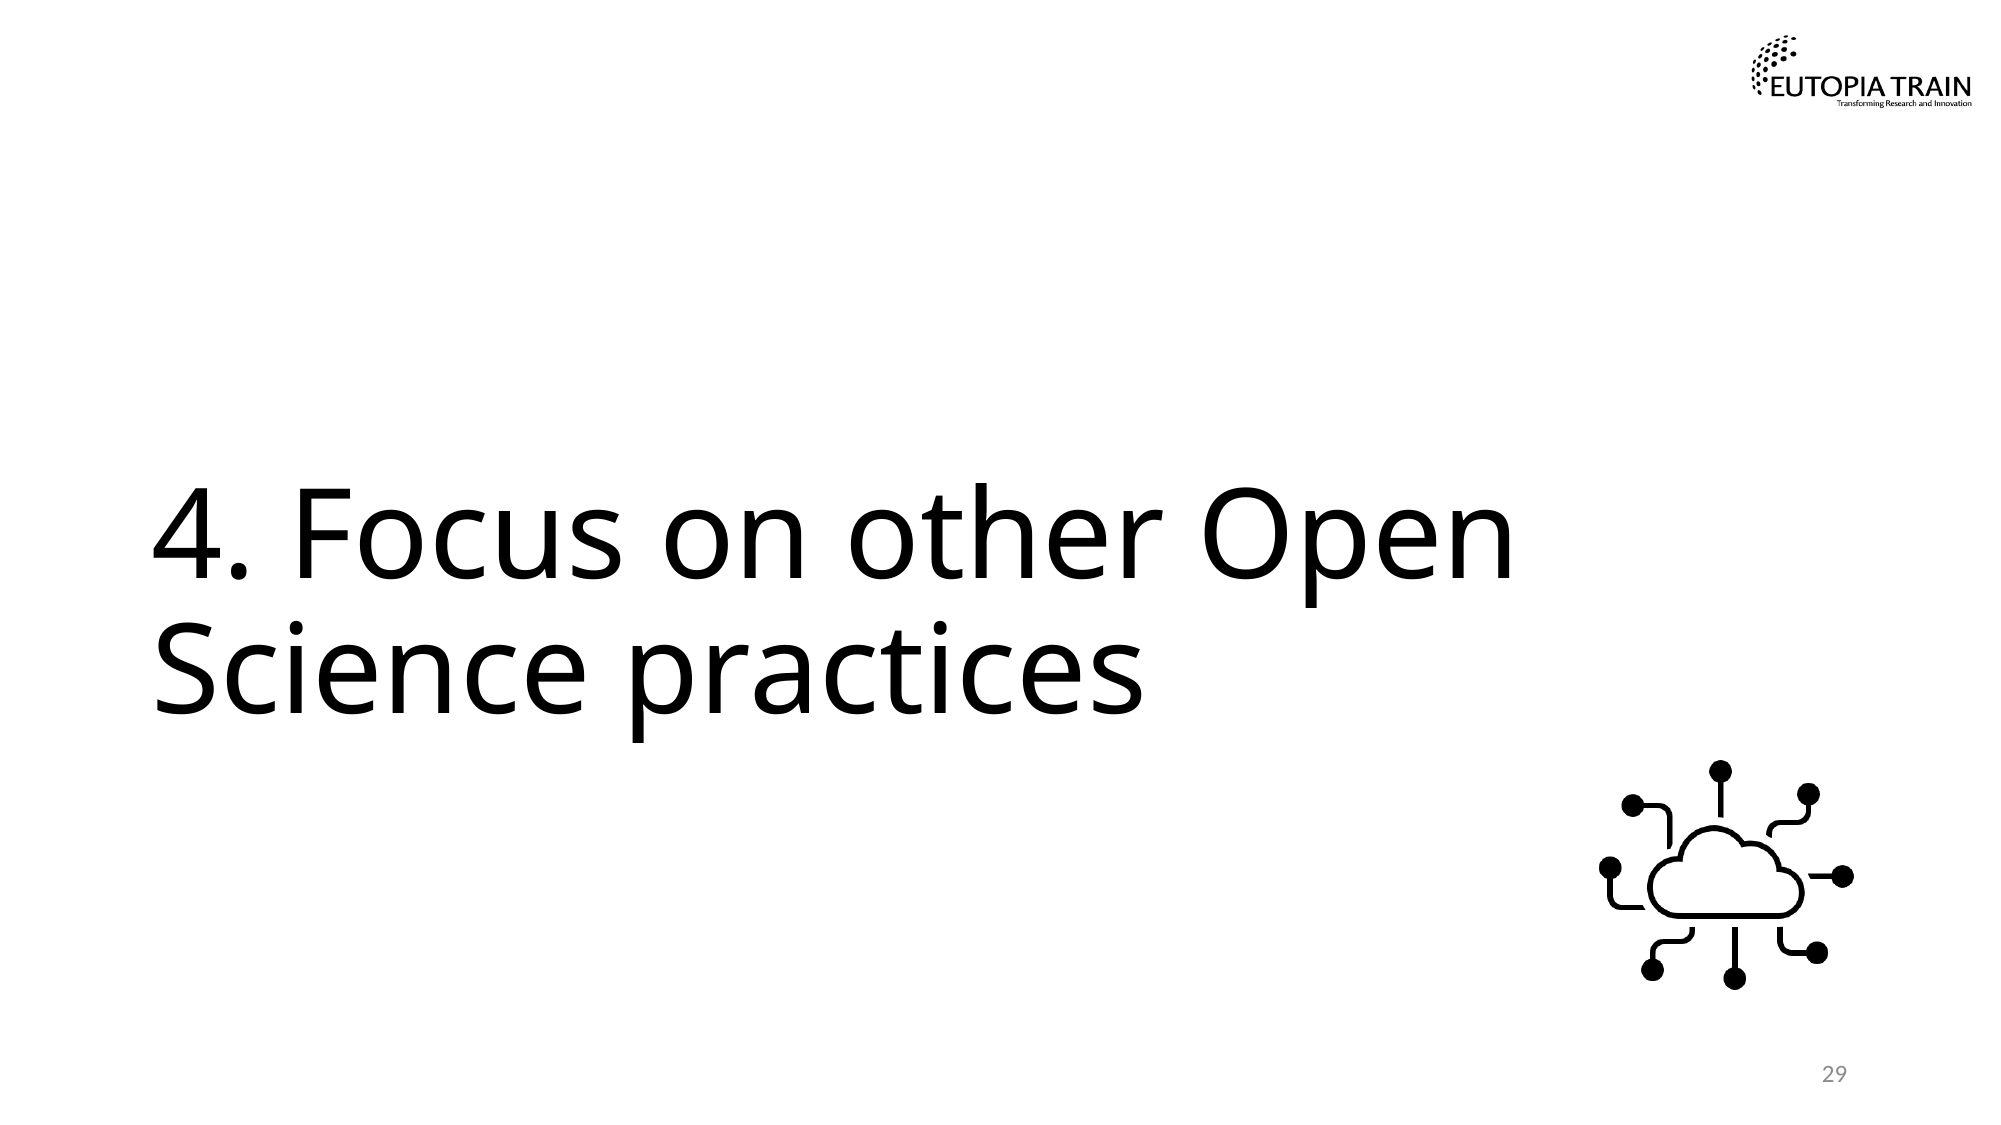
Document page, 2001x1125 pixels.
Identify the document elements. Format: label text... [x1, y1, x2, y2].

title 4. Focus on other Open Science practices [136, 280, 1862, 749]
picture [1749, 31, 1976, 111]
slide_number 29 [1412, 1042, 1863, 1103]
picture [1589, 740, 1862, 1012]
